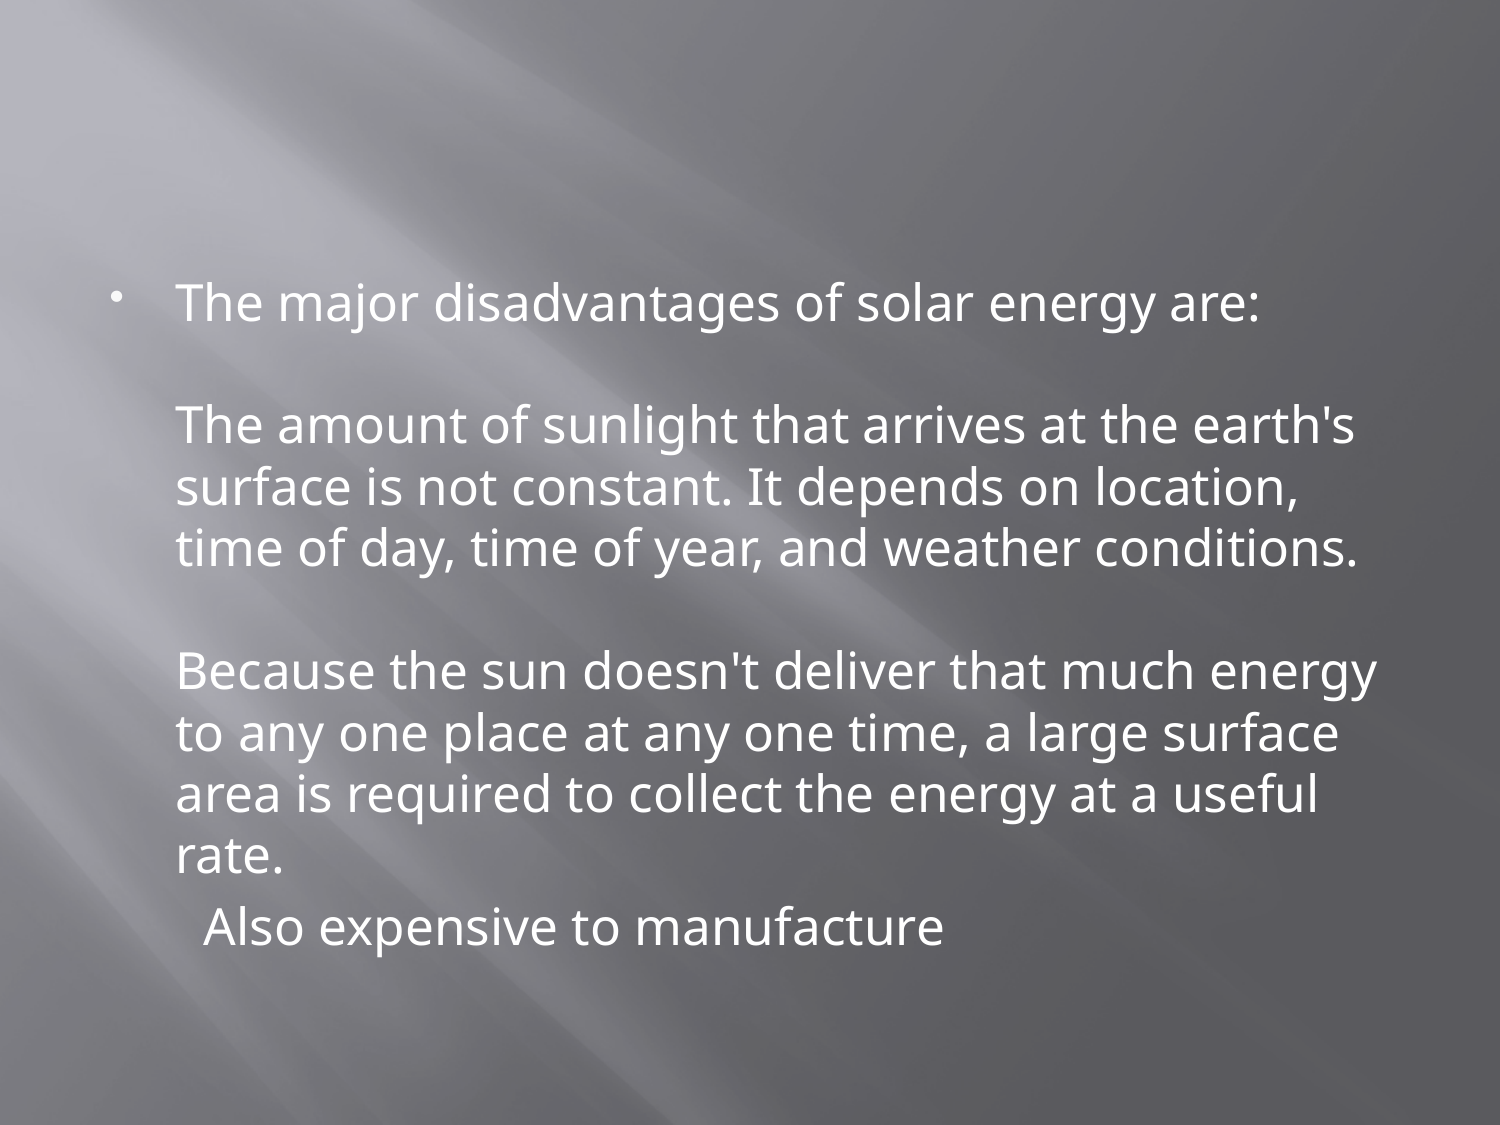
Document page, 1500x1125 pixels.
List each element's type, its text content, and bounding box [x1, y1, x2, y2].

list The major disadvantages of solar energy are: The amount of sunlight that arrives at the earth's surface is not constant. It depends on location, time of day, time of year, and weather conditions. Because the sun doesn't deliver that much energy to any one place at any one time, a large surface area is required to collect the energy at a useful rate. Also expensive to manufacture [75, 262, 1425, 1035]
